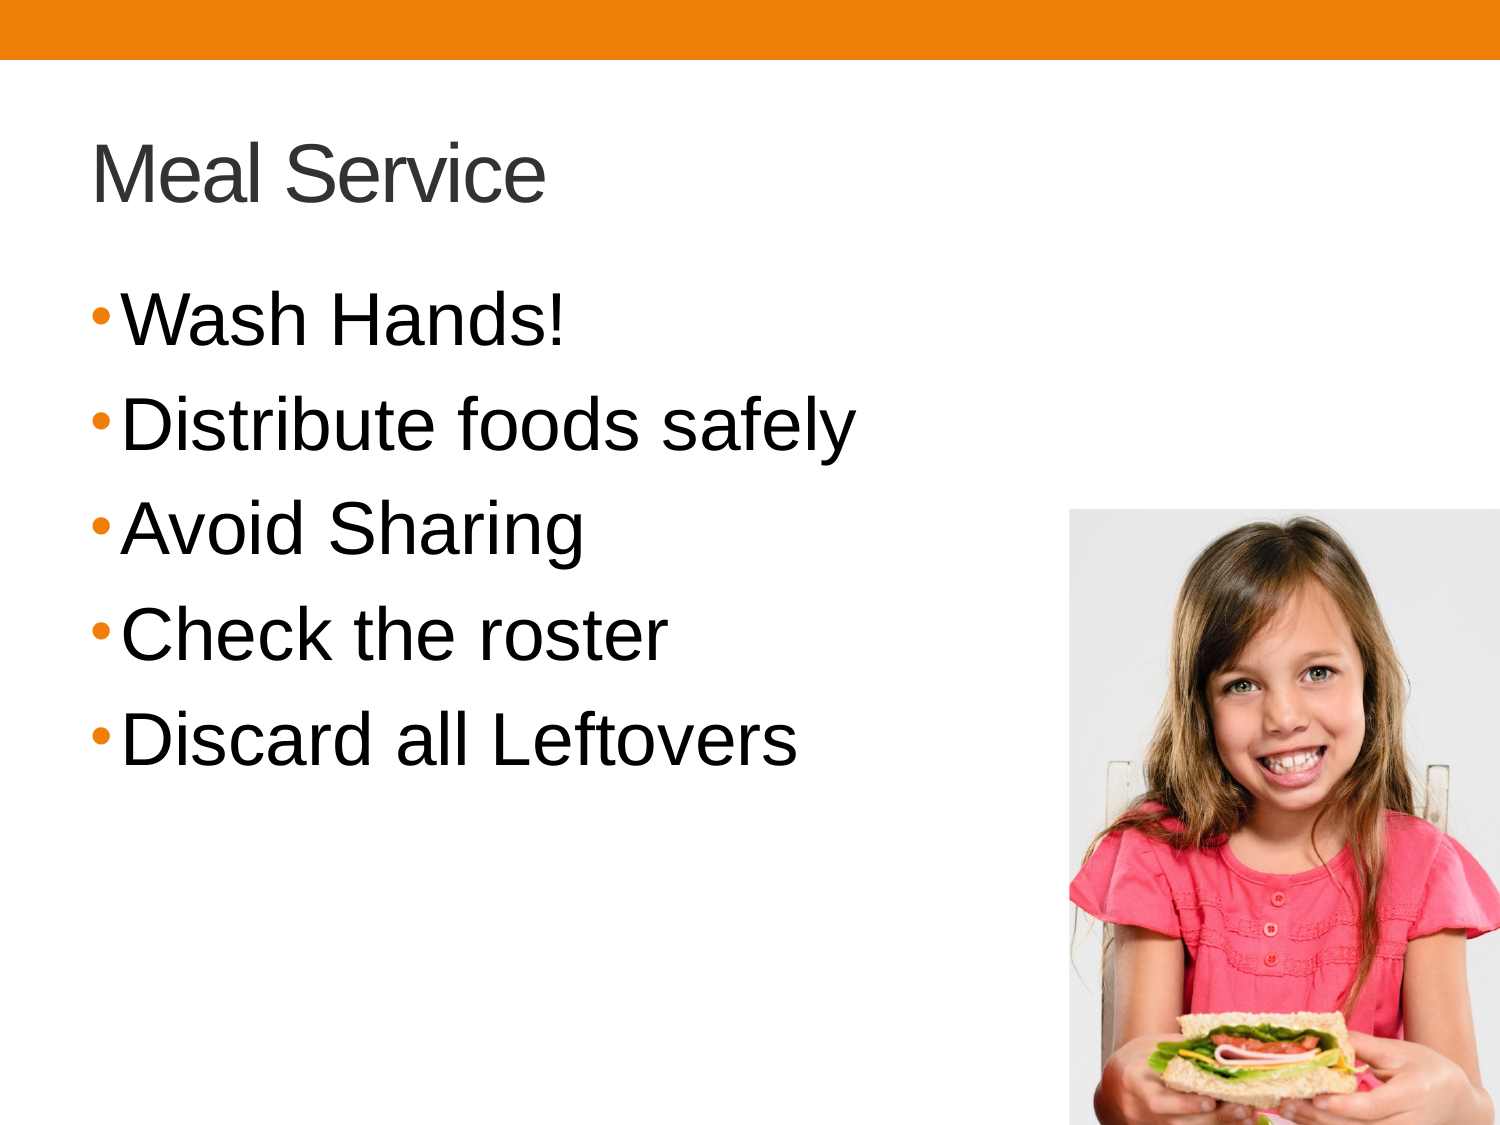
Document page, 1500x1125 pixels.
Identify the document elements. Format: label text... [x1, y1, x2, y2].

picture [1068, 508, 1500, 1125]
title Meal Service [75, 87, 1425, 250]
list Wash Hands! Distribute foods safely Avoid Sharing Check the roster Discard all Leftovers [75, 262, 1425, 1063]
